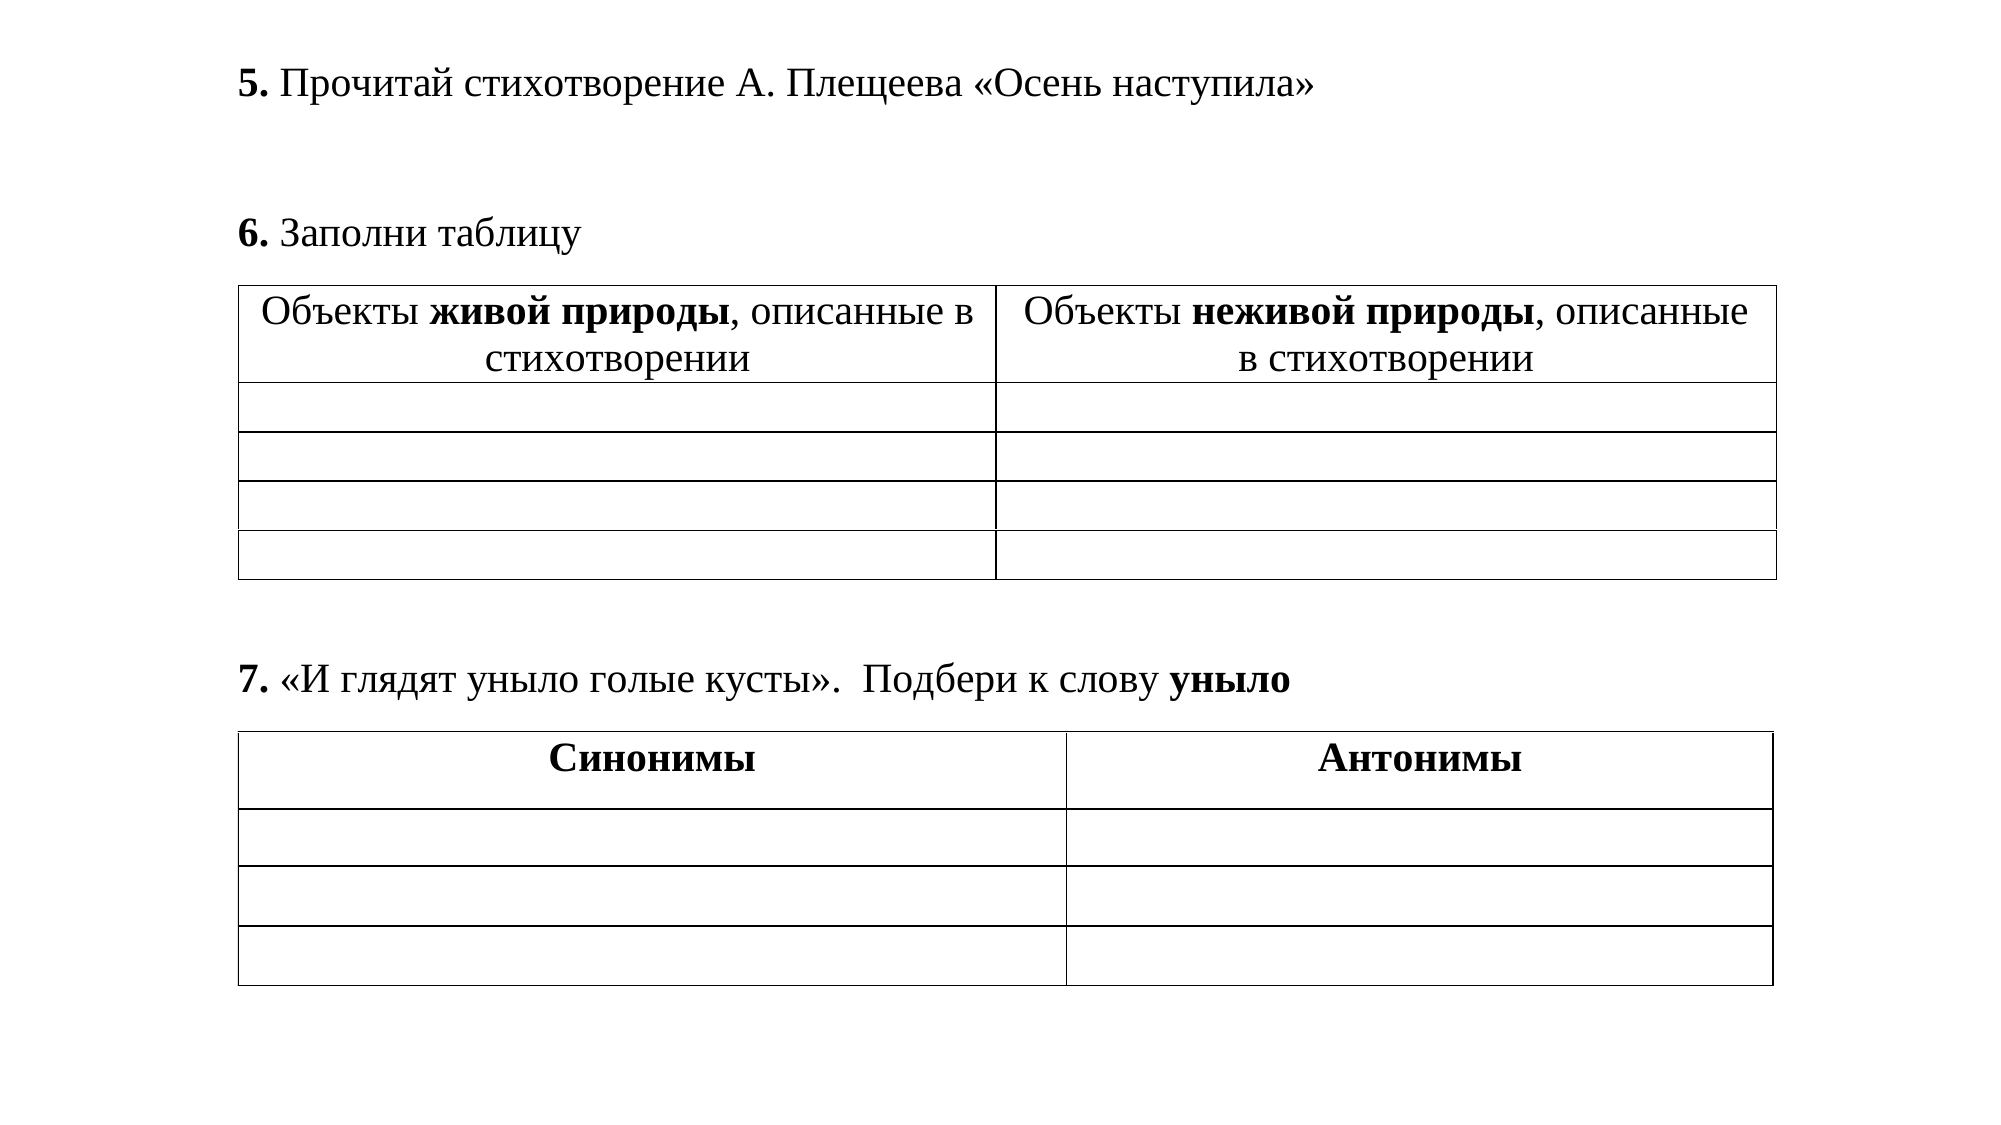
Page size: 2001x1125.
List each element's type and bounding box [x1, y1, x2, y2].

list [237, 58, 1780, 1055]
